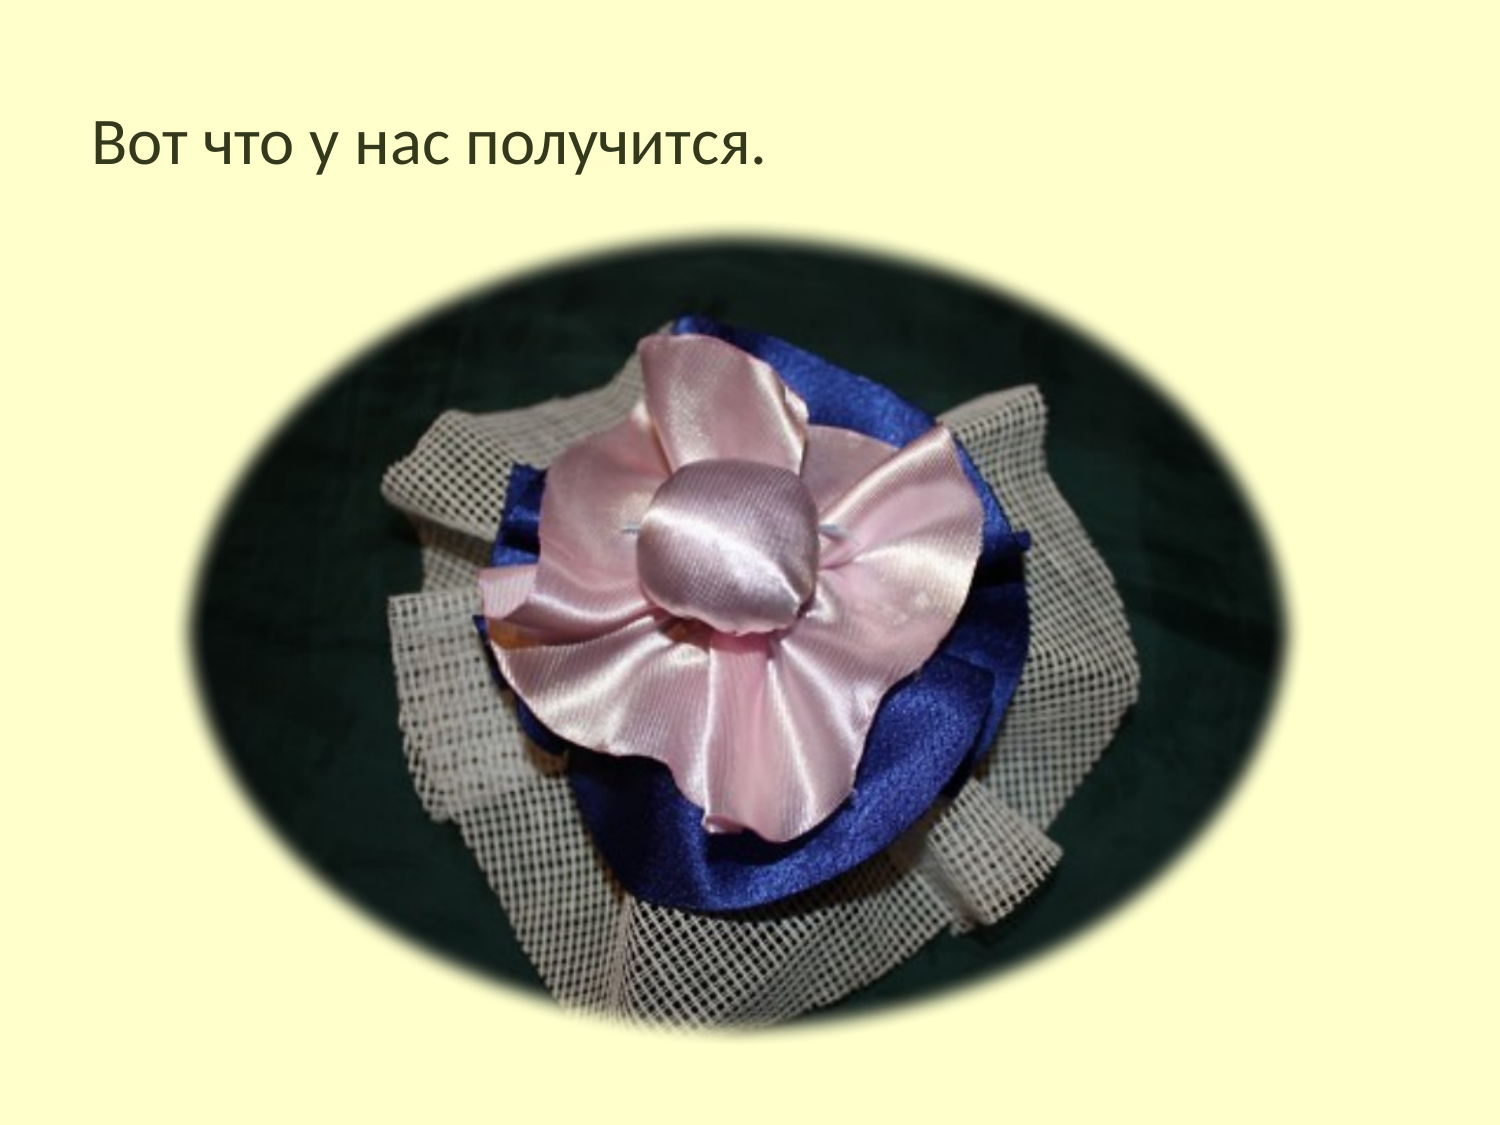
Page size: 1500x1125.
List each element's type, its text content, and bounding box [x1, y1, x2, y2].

list Вот что у нас получится. [76, 90, 1427, 833]
picture [170, 219, 1306, 1047]
